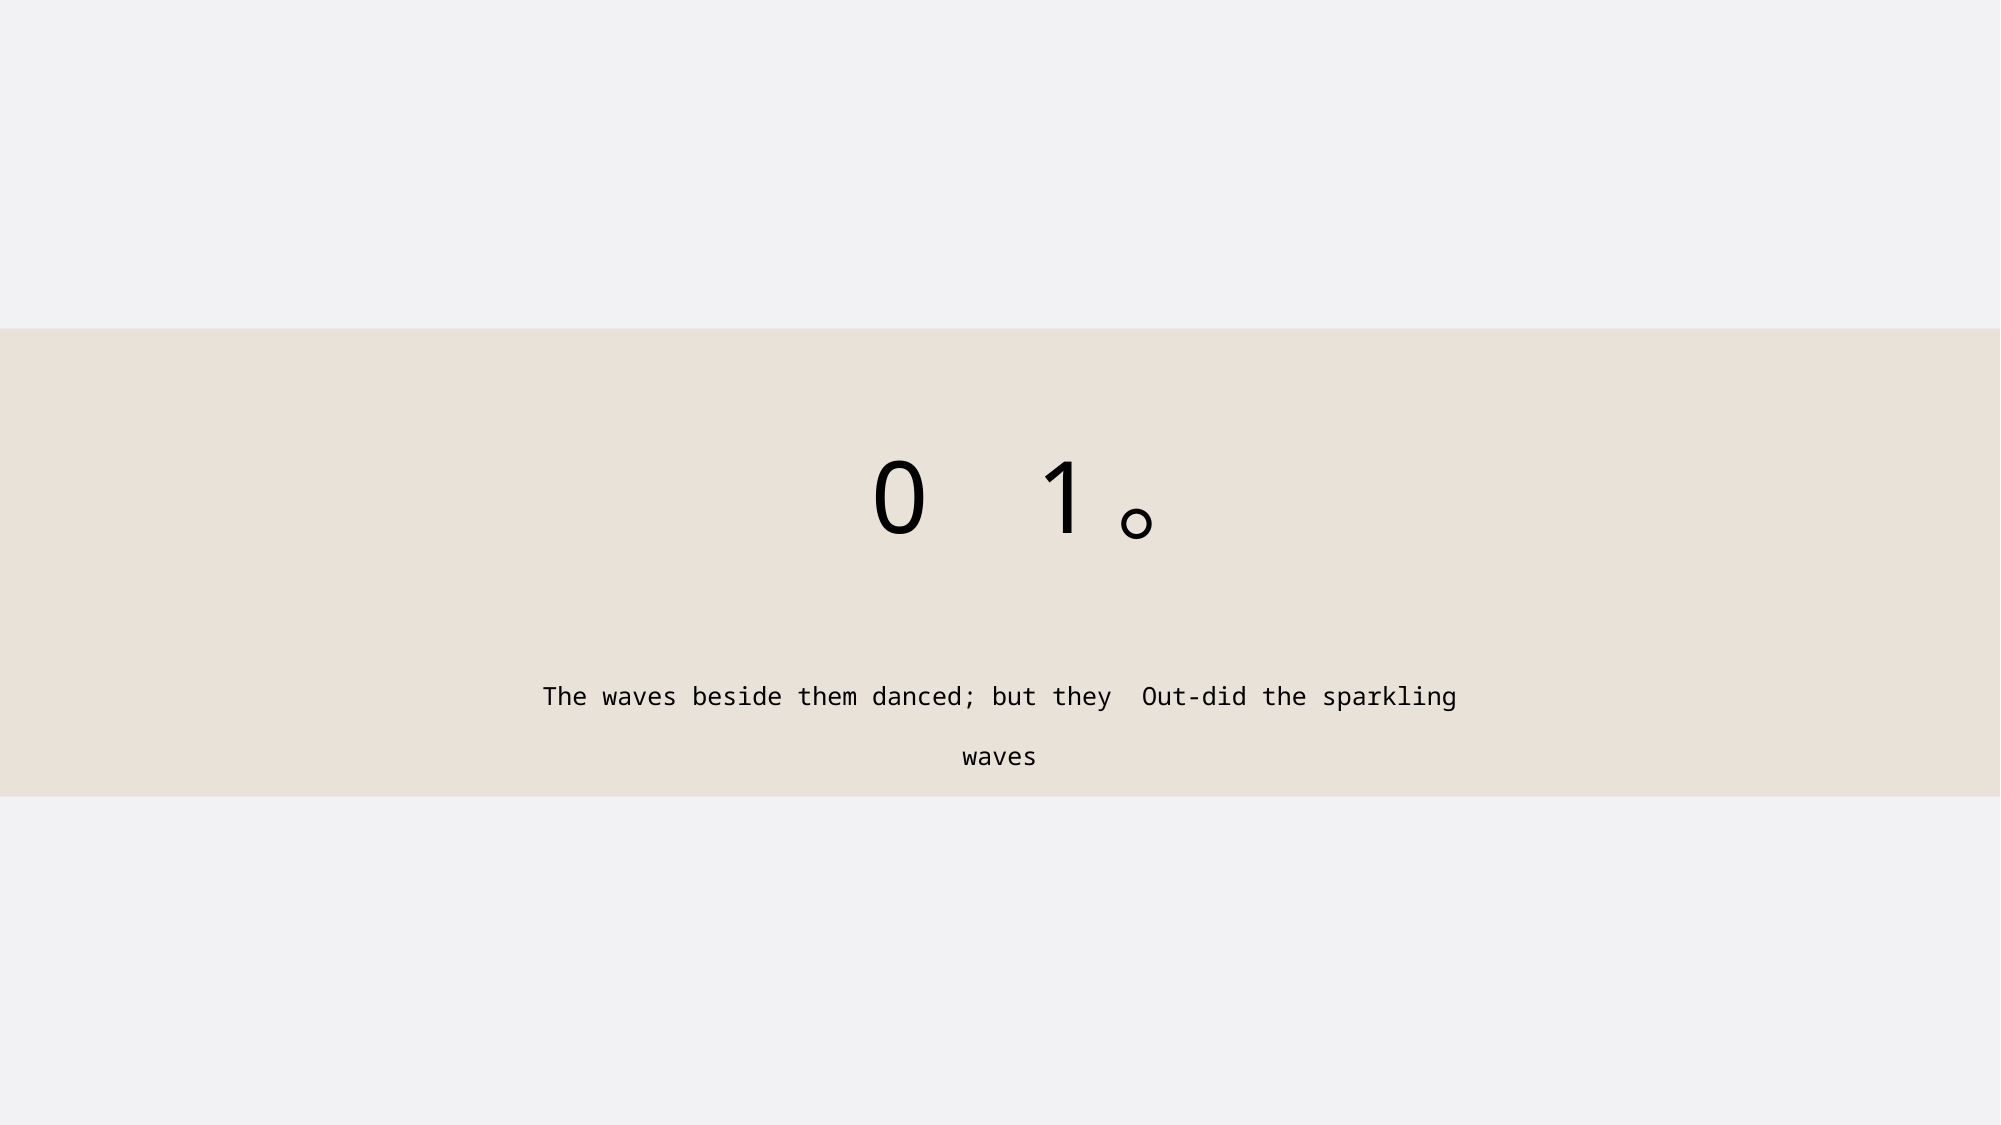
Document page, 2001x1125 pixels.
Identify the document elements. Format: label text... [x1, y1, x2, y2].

text_box The waves beside them danced; but they Out-did the sparkling waves [492, 643, 1508, 778]
text_box [0, 328, 2000, 797]
text_box 1。 [999, 426, 1255, 561]
text_box 0 [801, 426, 999, 561]
